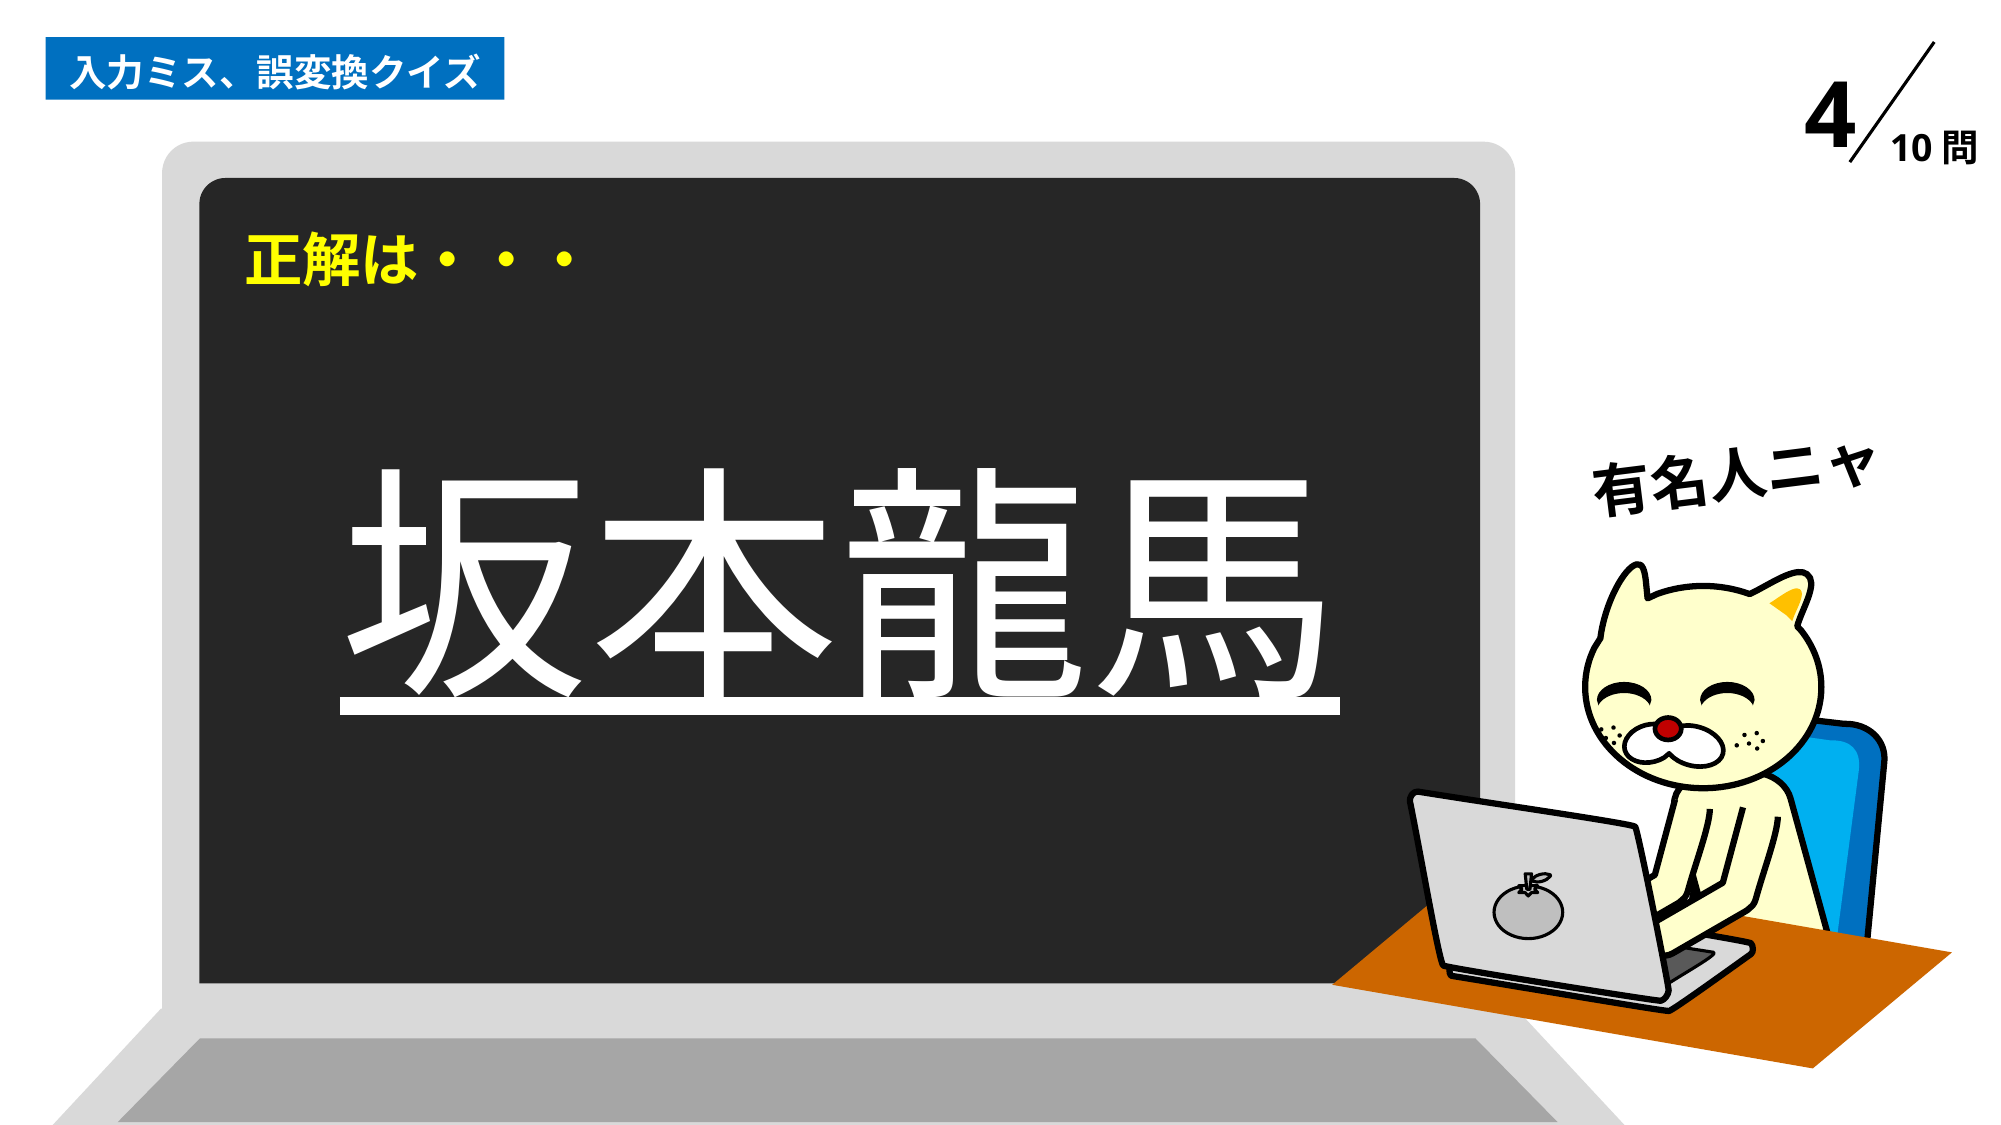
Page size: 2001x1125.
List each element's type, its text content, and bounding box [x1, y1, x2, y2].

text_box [1734, 730, 1766, 751]
text_box 4 [1789, 48, 1872, 173]
text_box [1807, 720, 1885, 937]
text_box [1674, 774, 1827, 930]
text_box [1625, 723, 1724, 767]
text_box [117, 1038, 1558, 1123]
text_box [1766, 737, 1860, 932]
text_box [52, 1008, 1625, 1125]
text_box [1688, 807, 1778, 916]
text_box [1395, 810, 1683, 982]
text_box [1692, 885, 1698, 899]
text_box [1700, 681, 1755, 706]
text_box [1598, 725, 1623, 746]
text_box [1849, 41, 1935, 163]
text_box [1585, 564, 1822, 789]
text_box 入力ミス、誤変換クイズ [45, 37, 505, 100]
text_box [199, 177, 1481, 984]
text_box [1769, 588, 1802, 622]
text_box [1452, 917, 1750, 1001]
text_box 10問 [1875, 116, 1995, 177]
text_box [1654, 717, 1682, 740]
text_box [1672, 799, 1710, 891]
text_box [1471, 917, 1952, 1069]
text_box [1596, 681, 1652, 706]
text_box [1332, 936, 1449, 1006]
text_box 有名人ニャ [1572, 410, 1902, 535]
text_box [162, 141, 1516, 1008]
text_box 坂本龍馬 [324, 421, 1355, 737]
text_box 正解は・・・ [229, 215, 609, 301]
